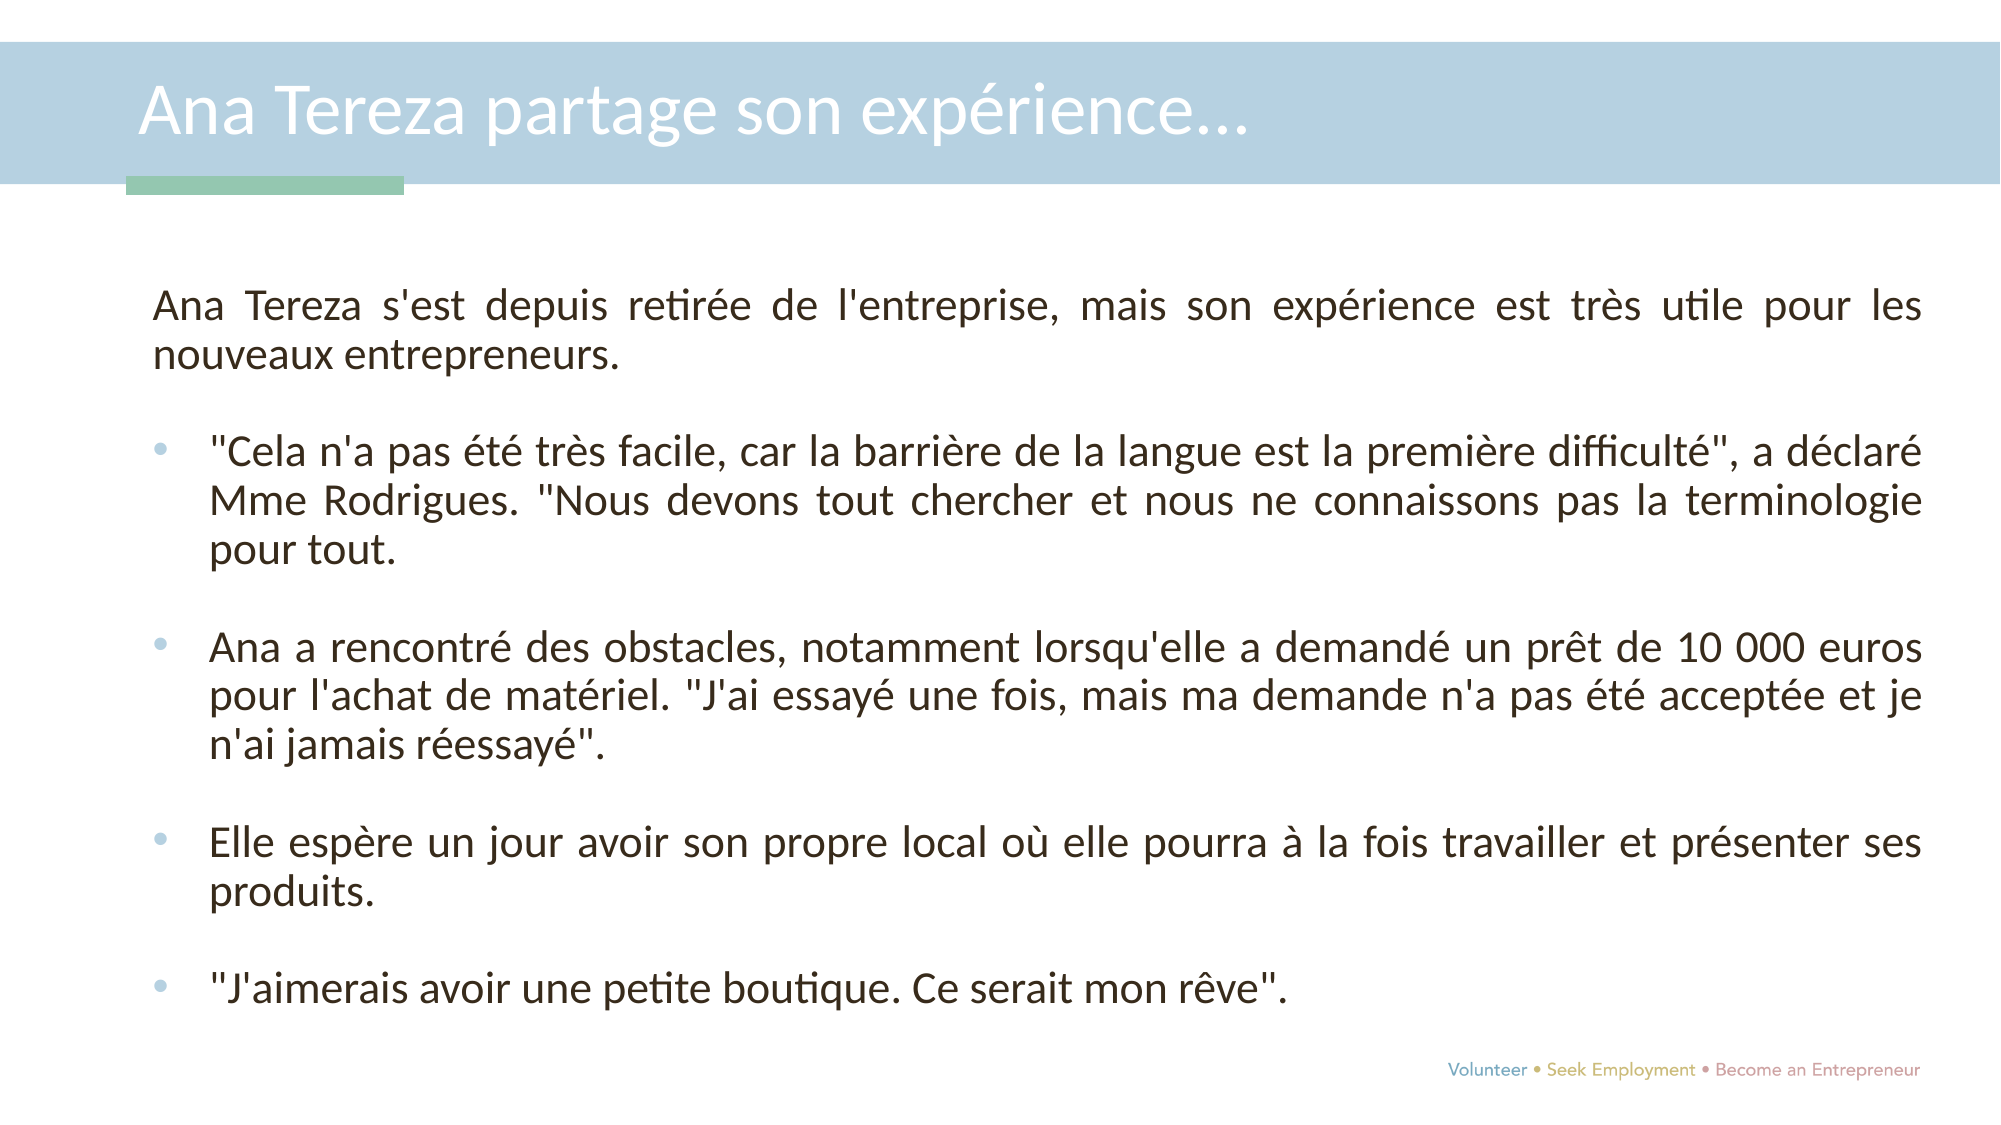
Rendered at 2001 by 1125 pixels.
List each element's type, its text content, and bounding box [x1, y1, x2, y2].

list Ana Tereza s'est depuis retirée de l'entreprise, mais son expérience est très utile pour les nouveaux entrepreneurs. "Cela n'a pas été très facile, car la barrière de la langue est la première difficulté", a déclaré Mme Rodrigues. "Nous devons tout chercher et nous ne connaissons pas la terminologie pour tout. Ana a rencontré des obstacles, notamment lorsqu'elle a demandé un prêt de 10 000 euros pour l'achat de matériel. "J'ai essayé une fois, mais ma demande n'a pas été acceptée et je n'ai jamais réessayé". Elle espère un jour avoir son propre local où elle pourra à la fois travailler et présenter ses produits. "J'aimerais avoir une petite boutique. Ce serait mon rêve". [137, 273, 1940, 1040]
list Ana Tereza partage son expérience... [123, 51, 1913, 170]
picture [1418, 1046, 1971, 1103]
